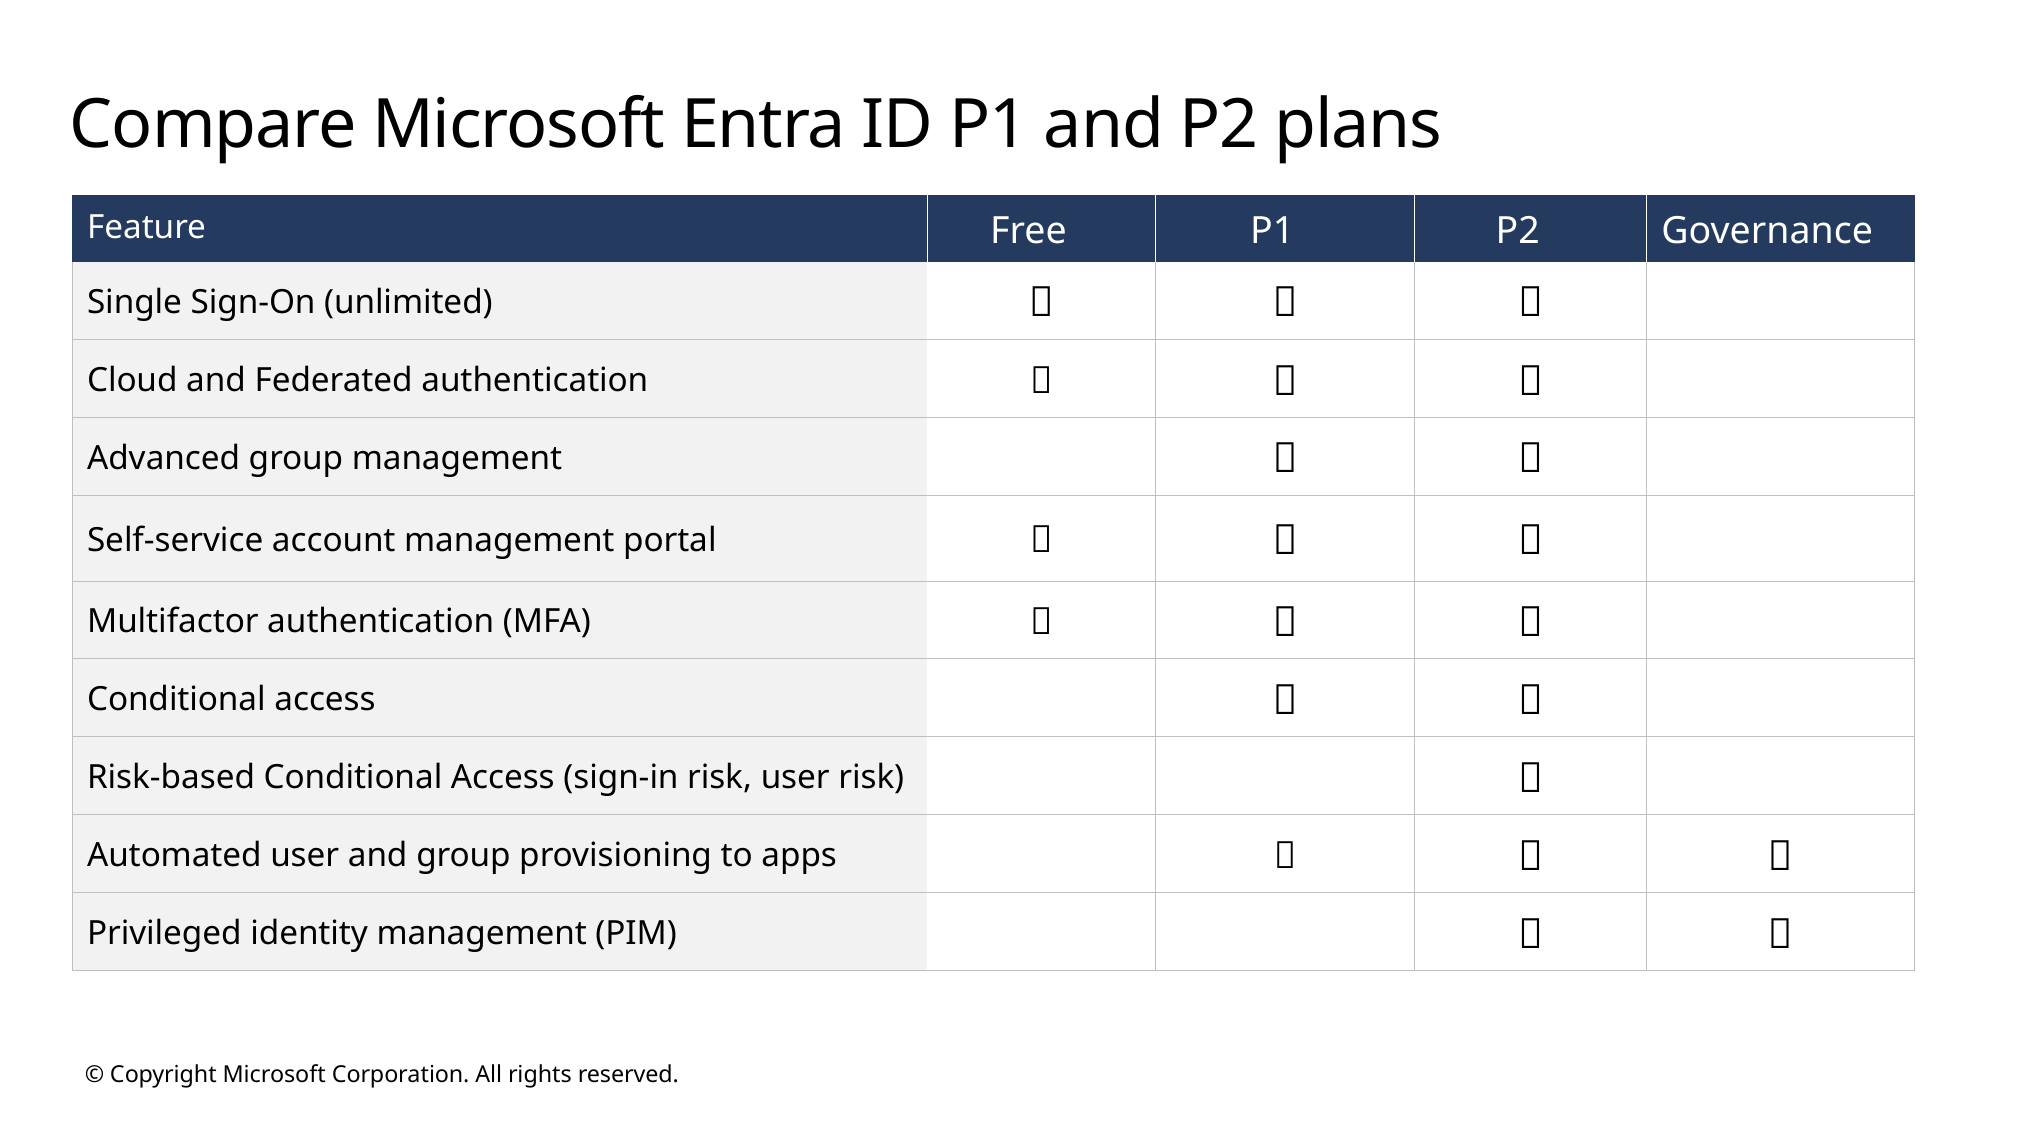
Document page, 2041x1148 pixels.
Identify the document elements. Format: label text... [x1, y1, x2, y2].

table_cell [1647, 418, 1914, 495]
table_cell  [1156, 659, 1414, 736]
table_header Governance [1647, 196, 1914, 262]
table_header Free [928, 196, 1155, 262]
table_cell  [927, 262, 1155, 339]
table_cell Single Sign-On (unlimited) [73, 262, 927, 339]
table_cell [1647, 737, 1914, 814]
table_cell [1647, 496, 1914, 581]
table_cell  [927, 496, 1155, 581]
table_cell [1647, 262, 1914, 339]
table_cell [927, 418, 1155, 495]
table_cell Automated user and group provisioning to apps [73, 815, 927, 892]
table_cell [1647, 582, 1914, 658]
table_cell [1647, 659, 1914, 736]
table_cell Multifactor authentication (MFA) [73, 582, 927, 658]
table_header P2 [1415, 196, 1646, 262]
table_cell Conditional access [73, 659, 927, 736]
table_cell  [1156, 496, 1414, 581]
table_cell Risk-based Conditional Access (sign-in risk, user risk) [73, 737, 927, 814]
table_cell  [1415, 340, 1646, 417]
table_cell [927, 737, 1155, 814]
table_cell  [1647, 815, 1914, 892]
table_cell Self-service account management portal [73, 496, 927, 581]
table_cell Cloud and Federated authentication [73, 340, 927, 417]
title Compare Microsoft Entra ID P1 and P2 plans [70, 73, 1968, 188]
table_cell  [1415, 893, 1646, 970]
table_header P1 [1156, 196, 1414, 262]
table_cell  [1415, 659, 1646, 736]
table_cell Advanced group management [73, 418, 927, 495]
table_cell  [1415, 262, 1646, 339]
table_cell  [1415, 582, 1646, 658]
table_header Feature [73, 196, 927, 262]
table_cell [927, 815, 1155, 892]
table_cell  [1415, 496, 1646, 581]
table_cell Privileged identity management (PIM) [73, 893, 927, 970]
table_cell [1647, 340, 1914, 417]
table_cell [1156, 893, 1414, 970]
table_cell  [1156, 262, 1414, 339]
table_cell  [1415, 418, 1646, 495]
table_cell  [1156, 418, 1414, 495]
table_cell [1156, 737, 1414, 814]
table_cell [927, 893, 1155, 970]
table_cell  [1156, 815, 1414, 892]
table_cell  [927, 582, 1155, 658]
table_cell  [927, 340, 1155, 417]
table_cell  [1415, 815, 1646, 892]
table_cell  [1415, 737, 1646, 814]
table_cell  [1647, 893, 1914, 970]
table_cell  [1156, 582, 1414, 658]
table_cell  [1156, 340, 1414, 417]
table_cell [927, 659, 1155, 736]
